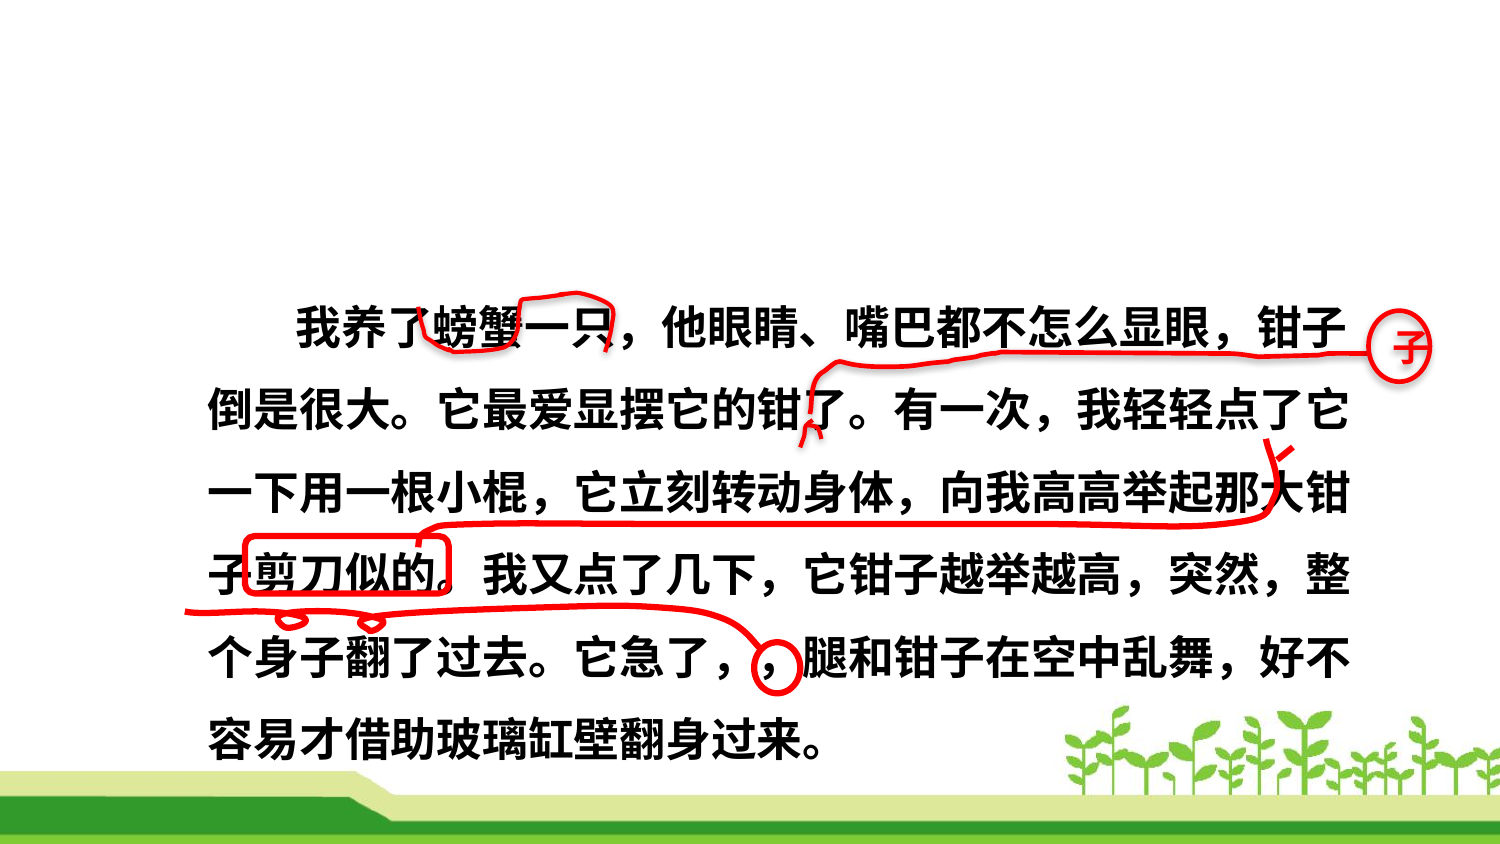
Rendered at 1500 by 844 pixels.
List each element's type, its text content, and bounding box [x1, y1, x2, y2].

text_box [416, 290, 616, 355]
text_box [184, 605, 801, 694]
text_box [244, 438, 1294, 594]
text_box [799, 310, 1431, 448]
text_box 我养了螃蟹一只，他眼睛、嘴巴都不怎么显眼，钳子倒是很大。它最爱显摆它的钳了。有一次，我轻轻点了它一下用一根小棍，它立刻转动身体，向我高高举起那大钳子剪刀似的。我又点了几下，它钳子越举越高，突然，整个身子翻了过去。它急了，，腿和钳子在空中乱舞，好不容易才借助玻璃缸壁翻身过来。 [193, 457, 1404, 774]
text_box 我养了螃蟹一只，他眼睛、嘴巴都不怎么显眼，钳子倒是很大。它最爱显摆它的钳了。有一次，我轻轻点了它一下用一根小棍，它立刻转动身体，向我高高举起那大钳子剪刀似的。我又点了几下，它钳子越举越高，突然，整个身子翻了过去。它急了，，腿和钳子在空中乱舞，好不容易才借助玻璃缸壁翻身过来。 [193, 263, 1404, 604]
picture [0, 0, 1500, 844]
